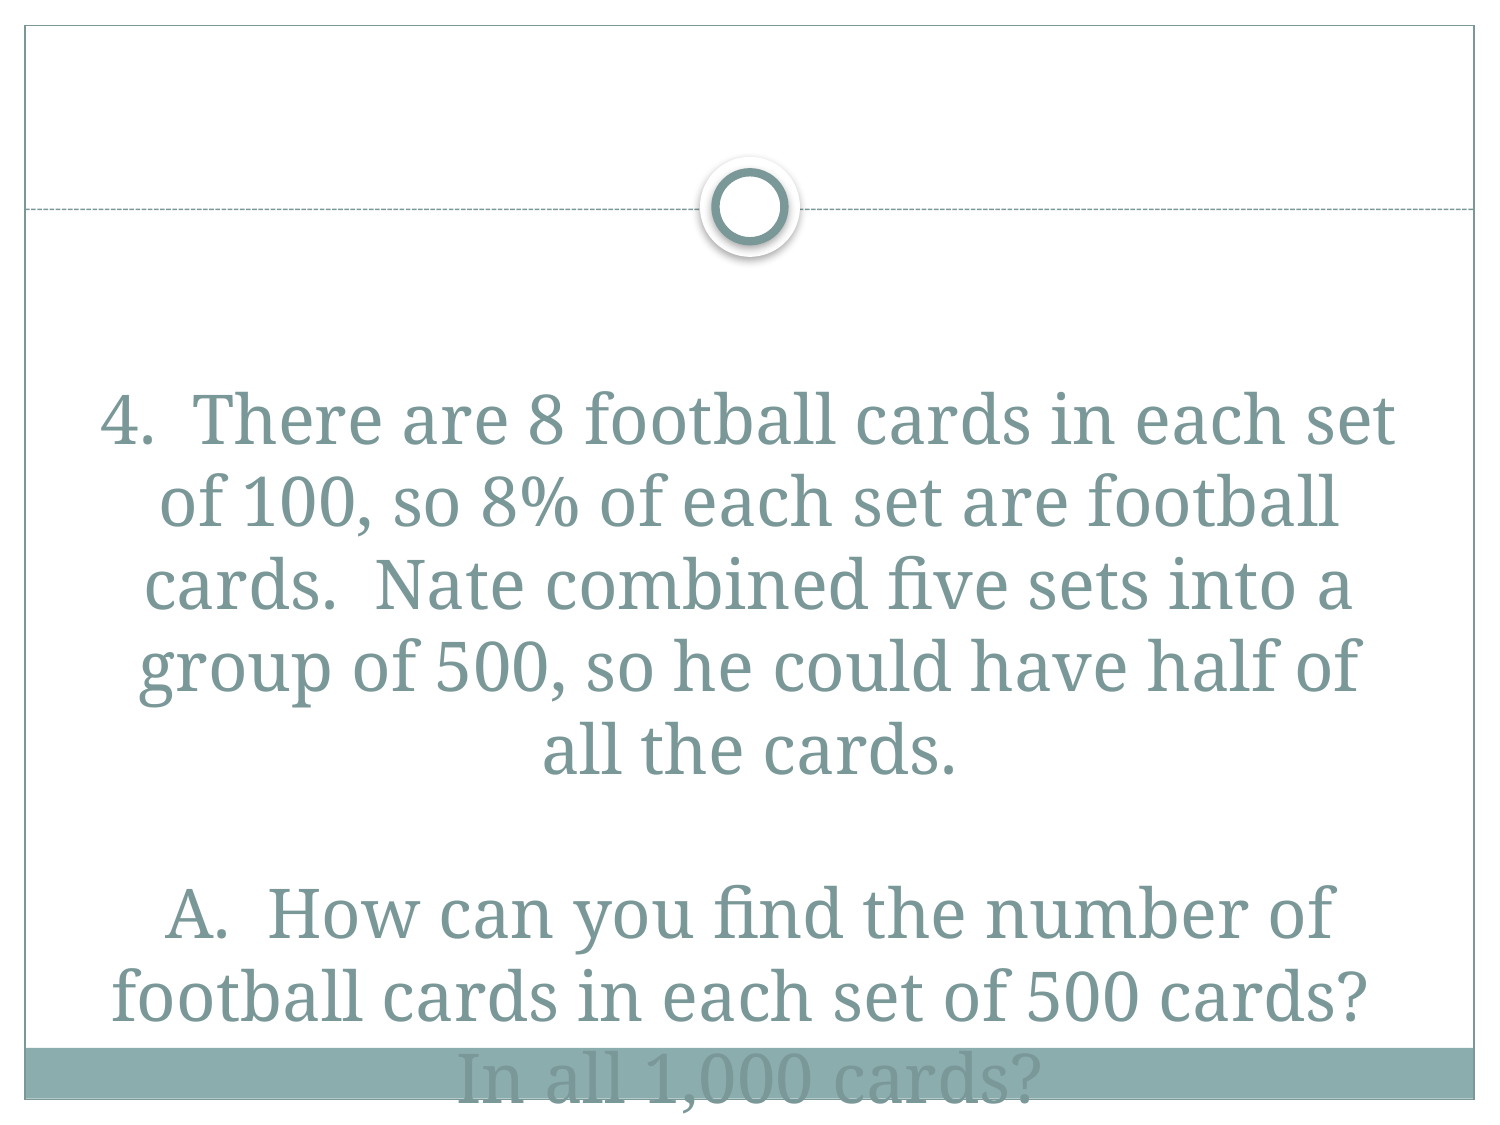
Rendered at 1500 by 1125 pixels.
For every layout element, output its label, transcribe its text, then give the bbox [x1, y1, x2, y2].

title 4. There are 8 football cards in each set of 100, so 8% of each set are football cards. Nate combined five sets into a group of 500, so he could have half of all the cards. A. How can you find the number of football cards in each set of 500 cards? In all 1,000 cards? [75, 45, 1425, 1125]
